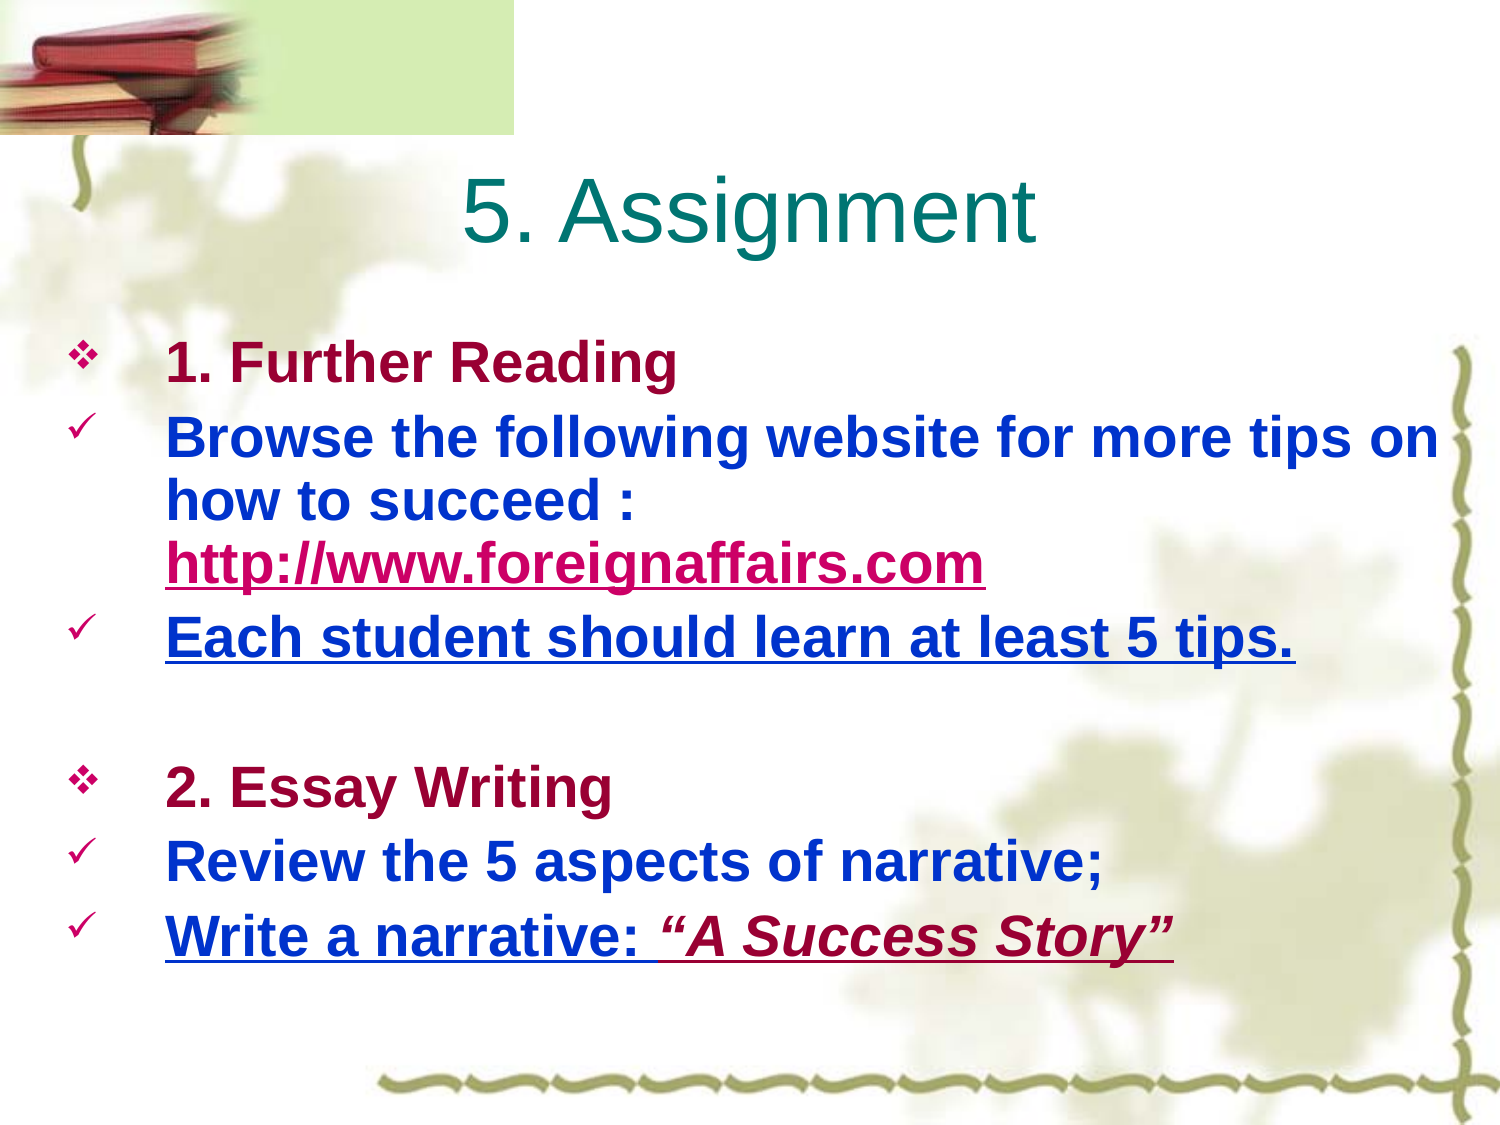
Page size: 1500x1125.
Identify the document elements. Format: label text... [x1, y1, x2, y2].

picture [0, 0, 1500, 1125]
list 1. Further Reading Browse the following website for more tips on how to succeed : http://www.foreignaffairs.com Each student should learn at least 5 tips. 2. Essay Writing Review the 5 aspects of narrative; Write a narrative: “A Success Story” [49, 324, 1460, 1012]
title 5. Assignment [49, 112, 1451, 301]
